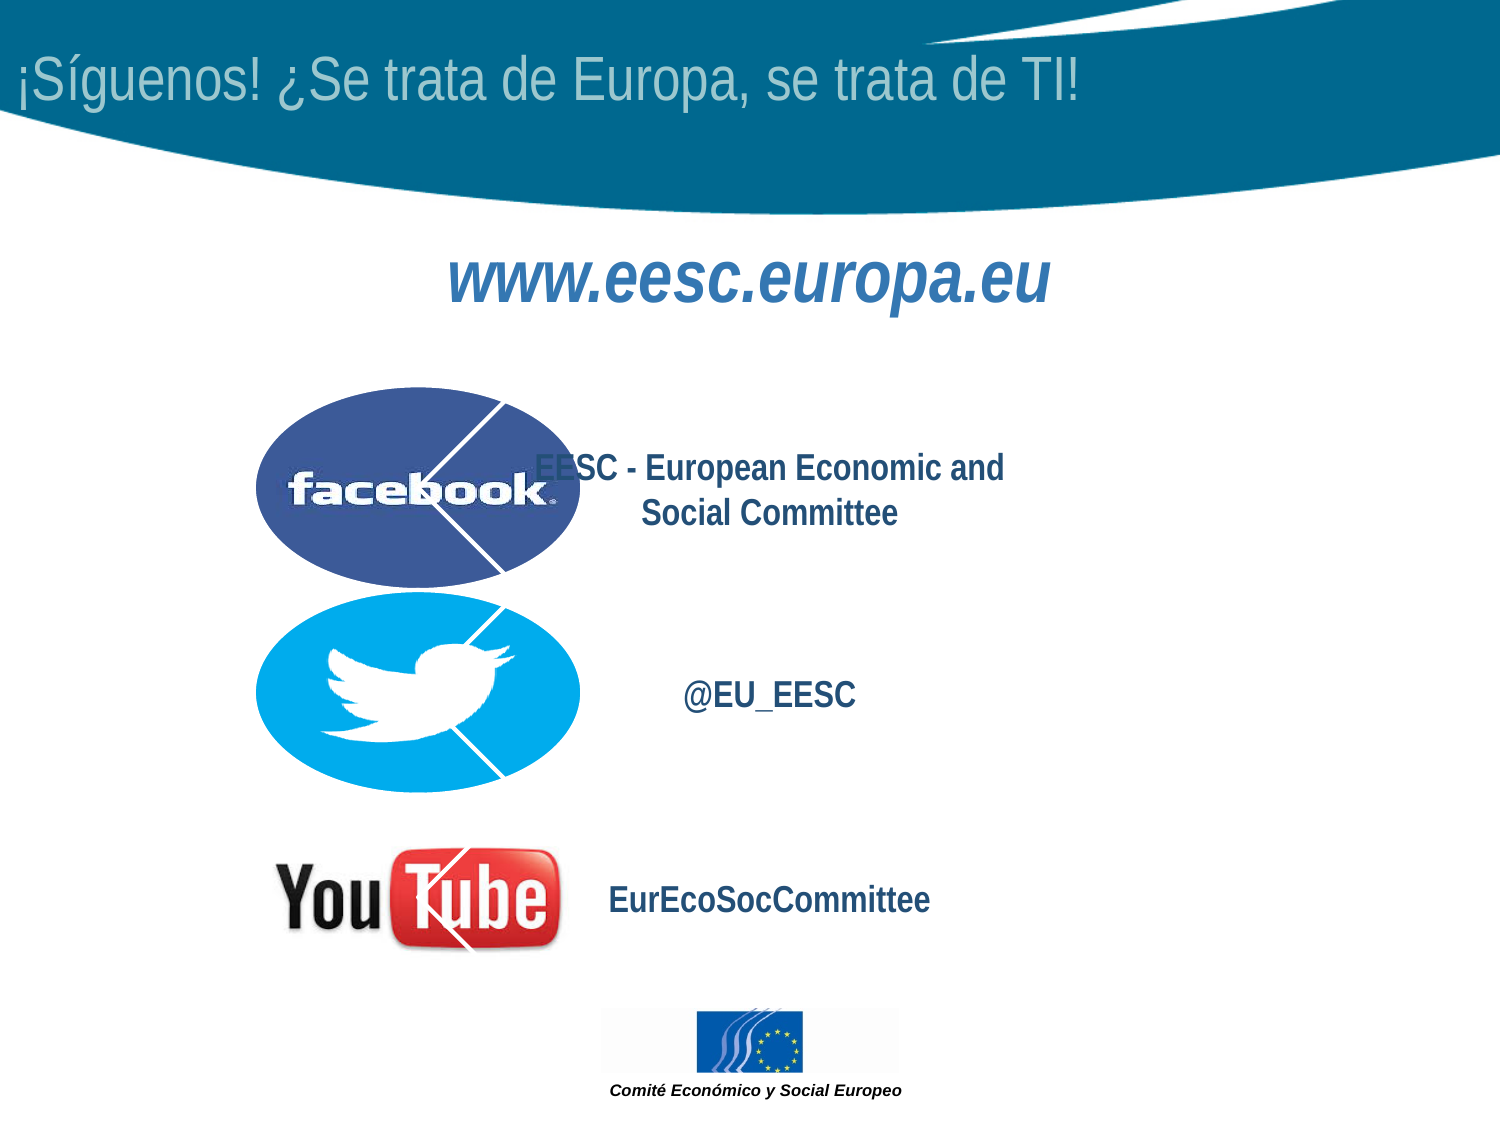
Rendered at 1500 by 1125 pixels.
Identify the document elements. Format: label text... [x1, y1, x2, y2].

list www.eesc.europa.eu [74, 219, 1426, 1006]
text_box Comité Económico y Social Europeo [521, 1072, 991, 1108]
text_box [253, 385, 1235, 1000]
picture [601, 1008, 899, 1072]
title ¡Síguenos! ¿Se trata de Europa, se trata de TI! [0, 0, 1351, 152]
picture [0, 152, 1500, 268]
